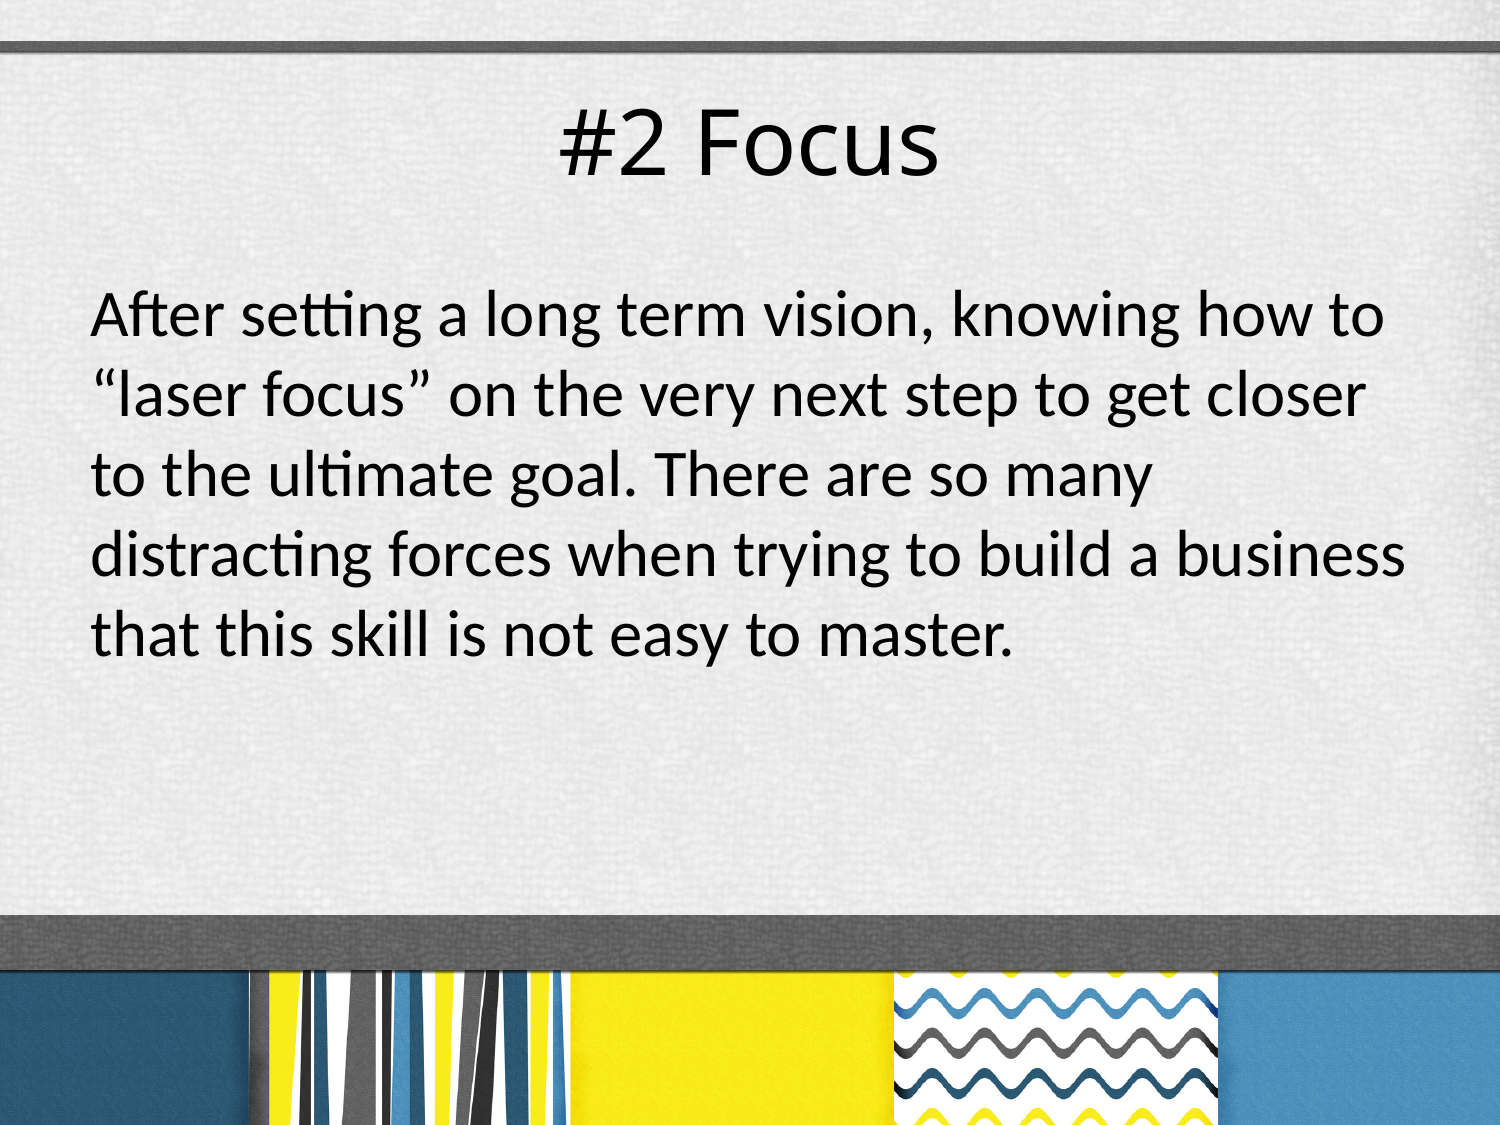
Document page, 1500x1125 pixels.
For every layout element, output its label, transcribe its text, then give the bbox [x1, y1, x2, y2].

list After setting a long term vision, knowing how to “laser focus” on the very next step to get closer to the ultimate goal. There are so many distracting forces when trying to build a business that this skill is not easy to master. [75, 262, 1425, 1005]
picture [0, 0, 1500, 1125]
title #2 Focus [75, 45, 1425, 233]
